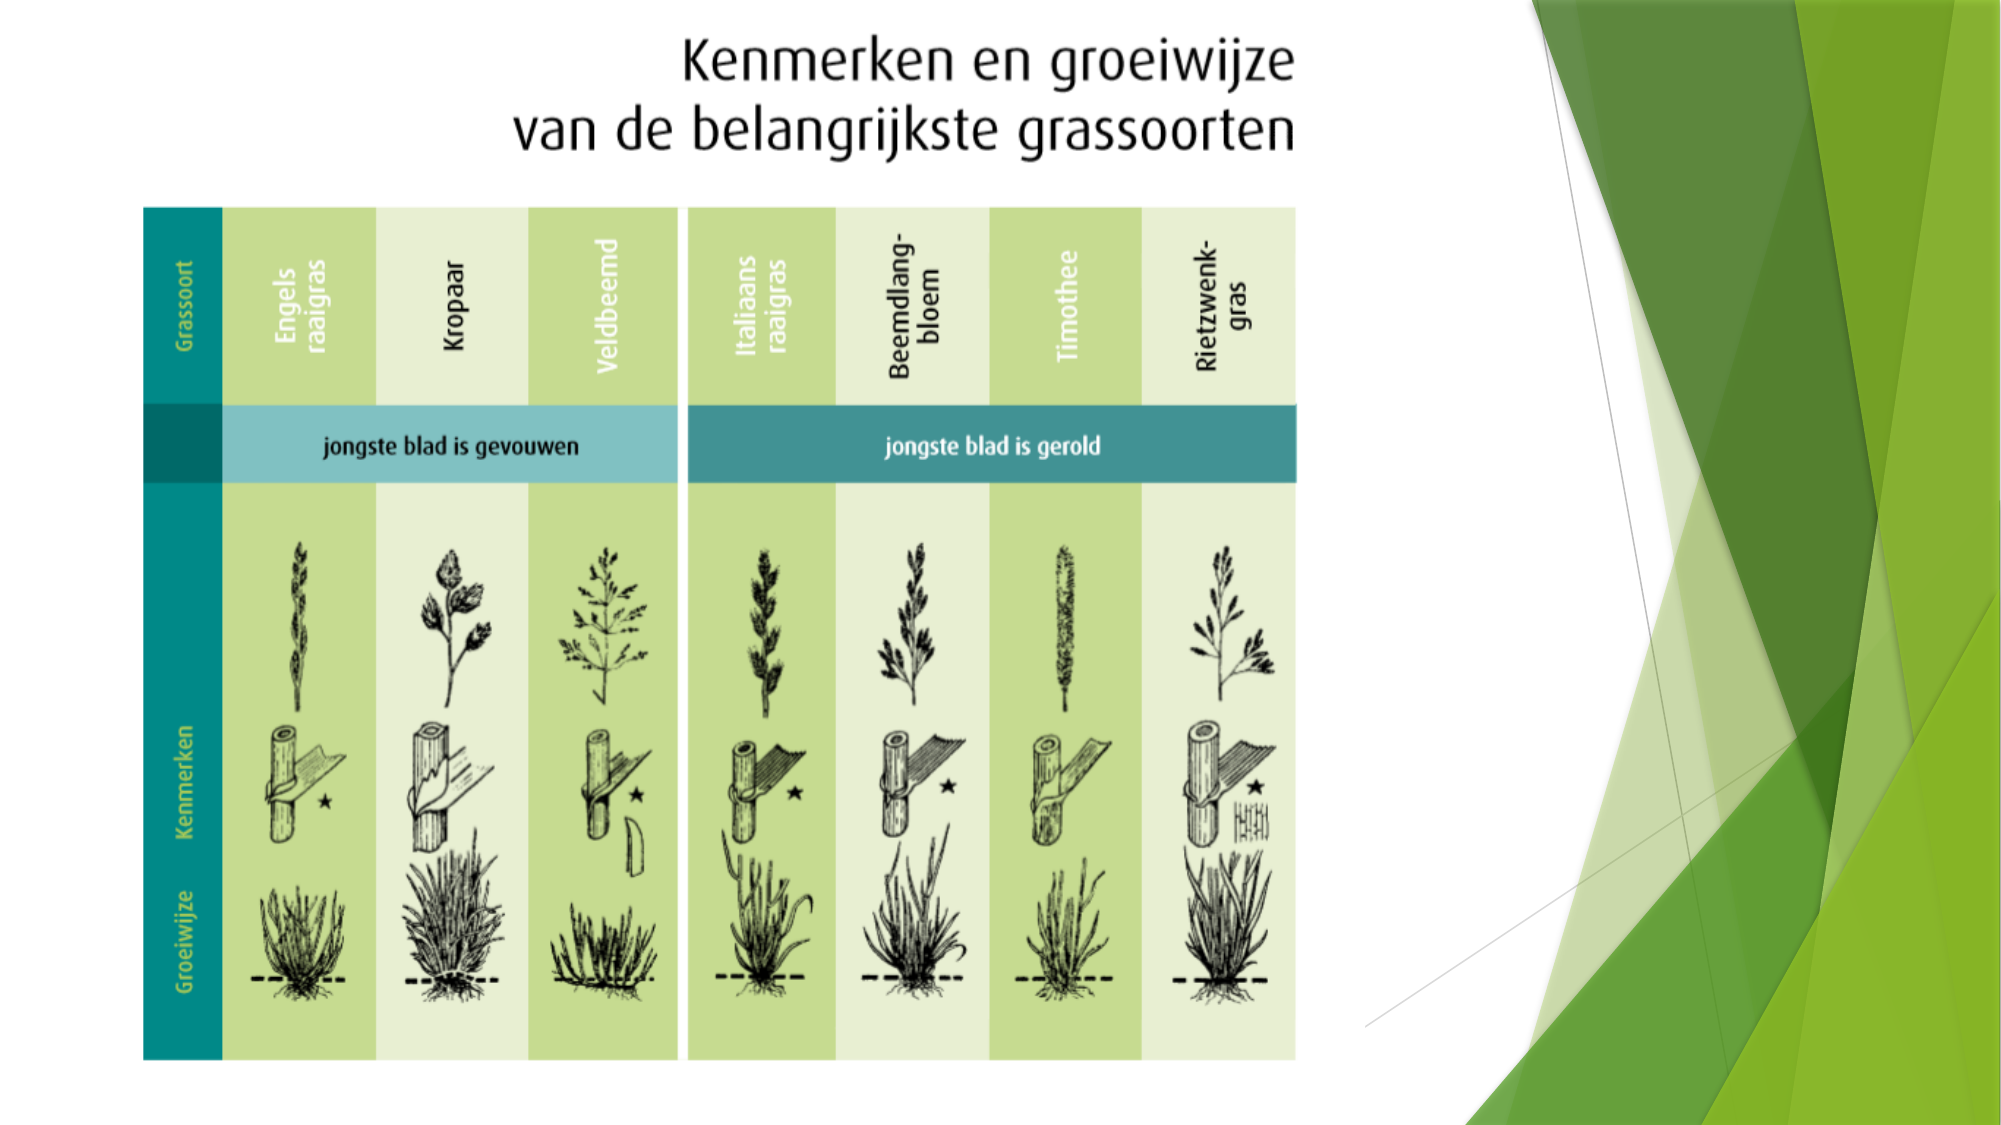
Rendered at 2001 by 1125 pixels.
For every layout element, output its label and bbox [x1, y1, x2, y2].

picture [0, 1, 1366, 1125]
